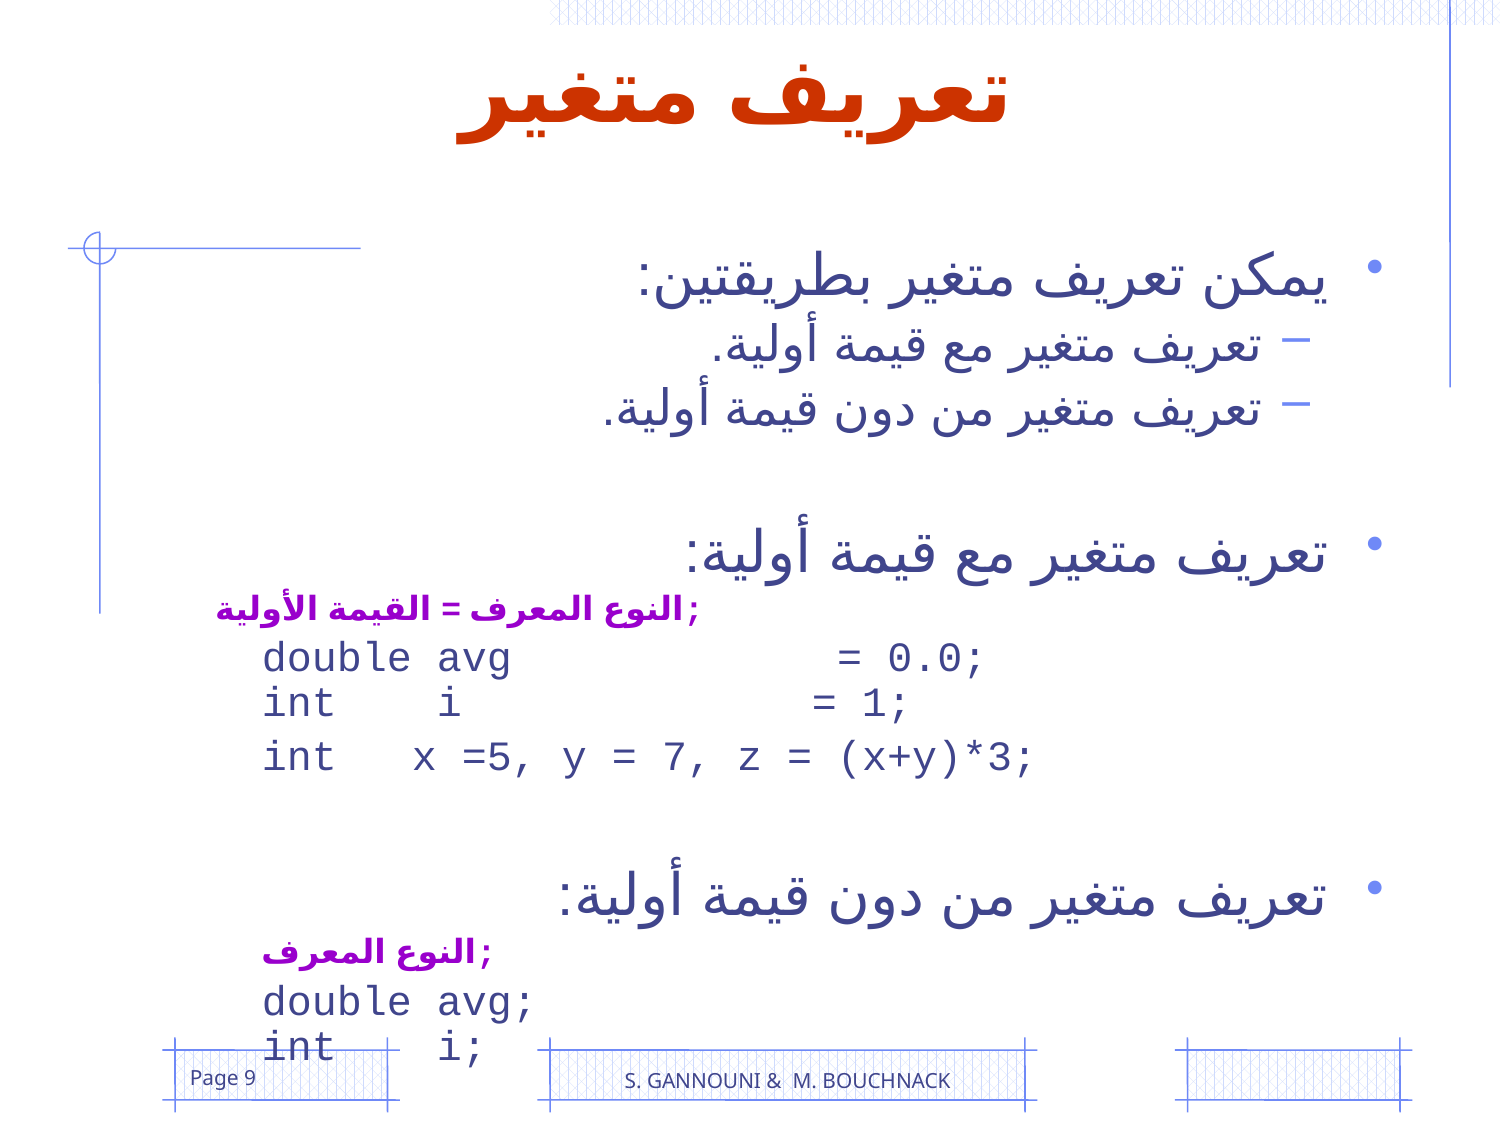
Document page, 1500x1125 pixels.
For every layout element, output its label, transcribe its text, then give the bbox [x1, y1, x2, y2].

footer S. GANNOUNI & M. BOUCHNACK [549, 1024, 1026, 1101]
title تعريف متغير [99, 49, 1376, 149]
slide_number Page 9 [174, 1024, 488, 1101]
list يمكن تعريف متغير بطريقتين: تعريف متغير مع قيمة أولية. تعريف متغير من دون قيمة أولية. تعريف متغير مع قيمة أولية: النوع المعرف = القيمة الأولية; double avg = 0.0; int i = 1; int x =5, y = 7, z = (x+y)*3; تعريف متغير من دون قيمة أولية: النوع المعرف; double avg; int i; [124, 237, 1401, 913]
